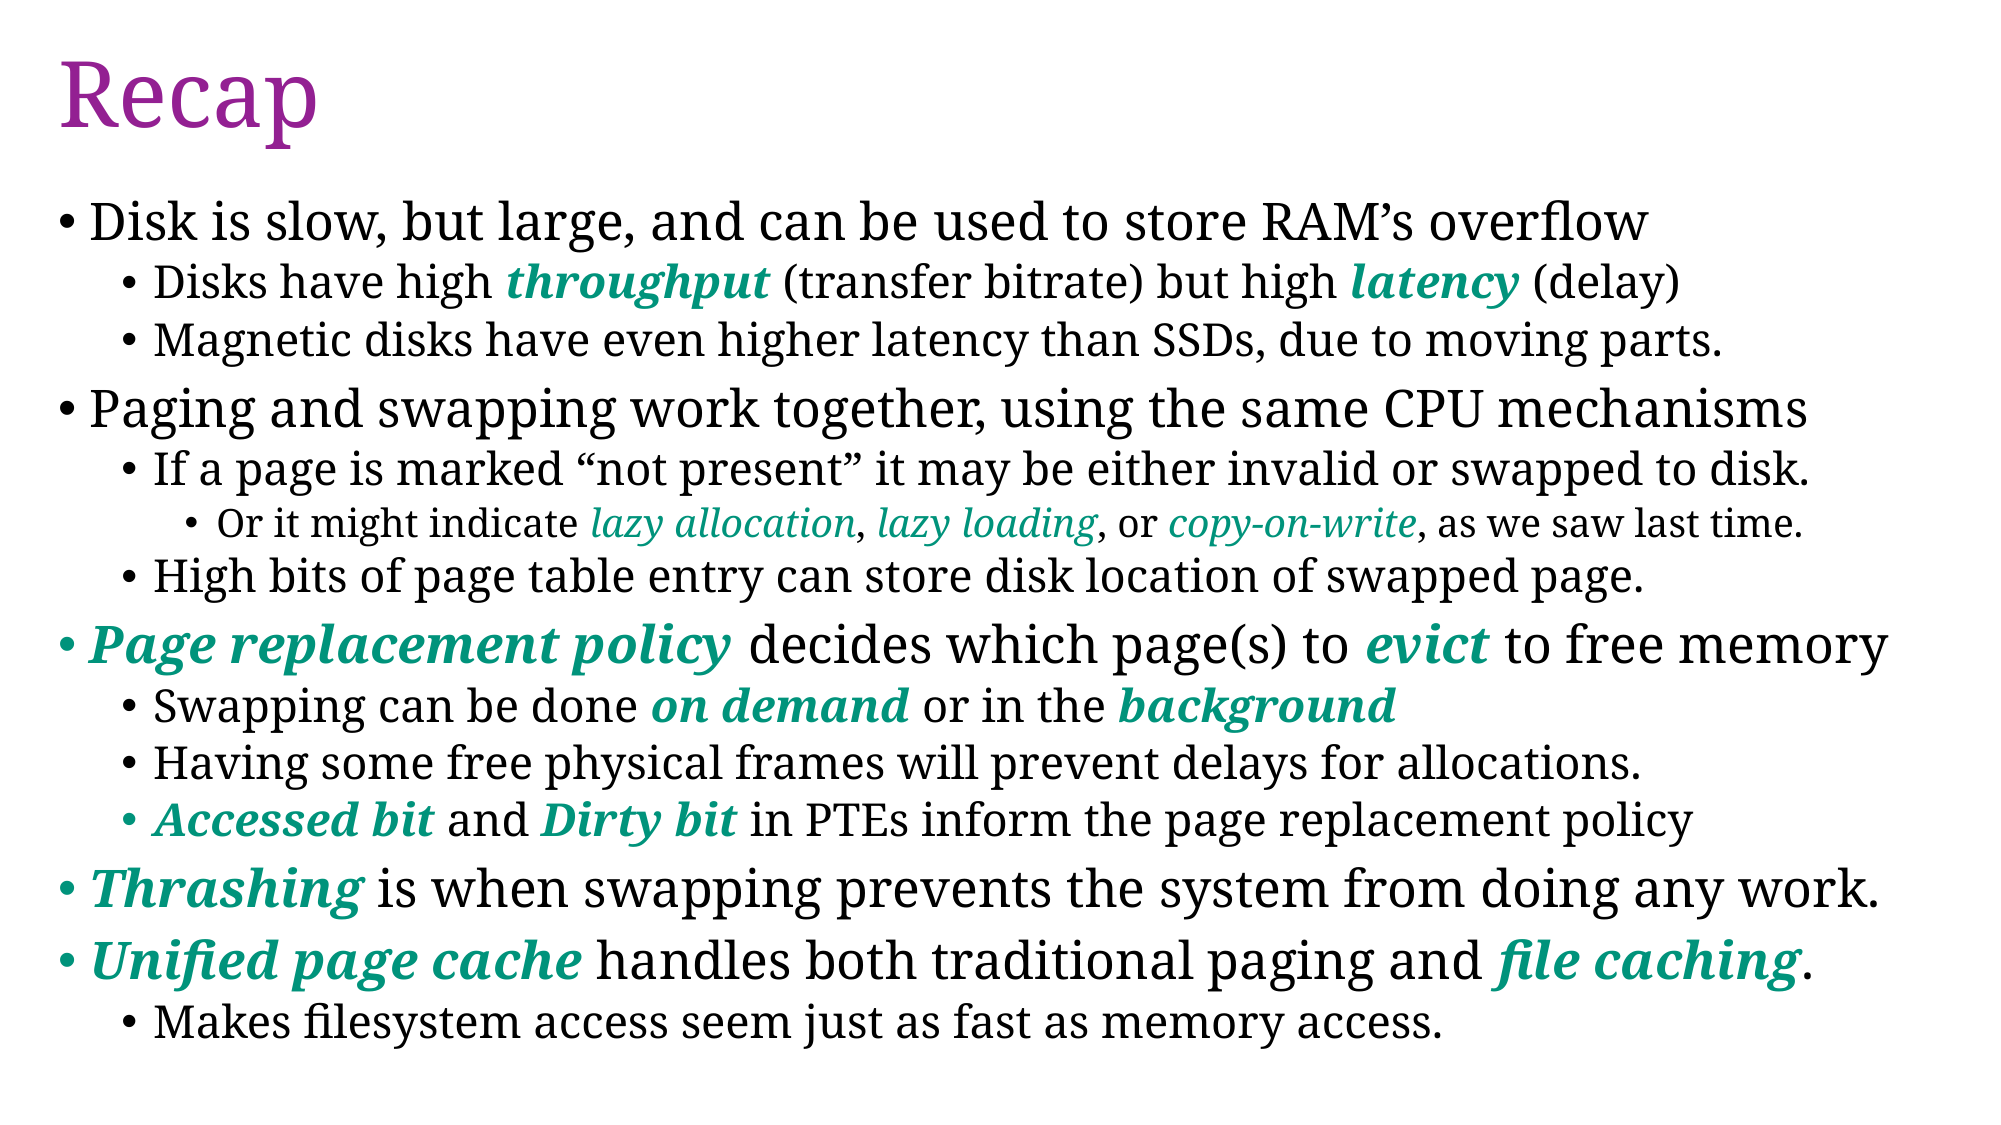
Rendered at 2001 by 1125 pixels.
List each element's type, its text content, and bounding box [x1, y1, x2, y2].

title Recap [43, 25, 1953, 171]
list Disk is slow, but large, and can be used to store RAM’s overflow Disks have high throughput (transfer bitrate) but high latency (delay) Magnetic disks have even higher latency than SSDs, due to moving parts. Paging and swapping work together, using the same CPU mechanisms If a page is marked “not present” it may be either invalid or swapped to disk. Or it might indicate lazy allocation, lazy loading, or copy-on-write, as we saw last time. High bits of page table entry can store disk location of swapped page. Page replacement policy decides which page(s) to evict to free memory Swapping can be done on demand or in the background Having some free physical frames will prevent delays for allocations. Accessed bit and Dirty bit in PTEs inform the page replacement policy Thrashing is when swapping prevents the system from doing any work. Unified page cache handles both traditional paging and file caching. Makes filesystem access seem just as fast as memory access. [43, 188, 1953, 1106]
